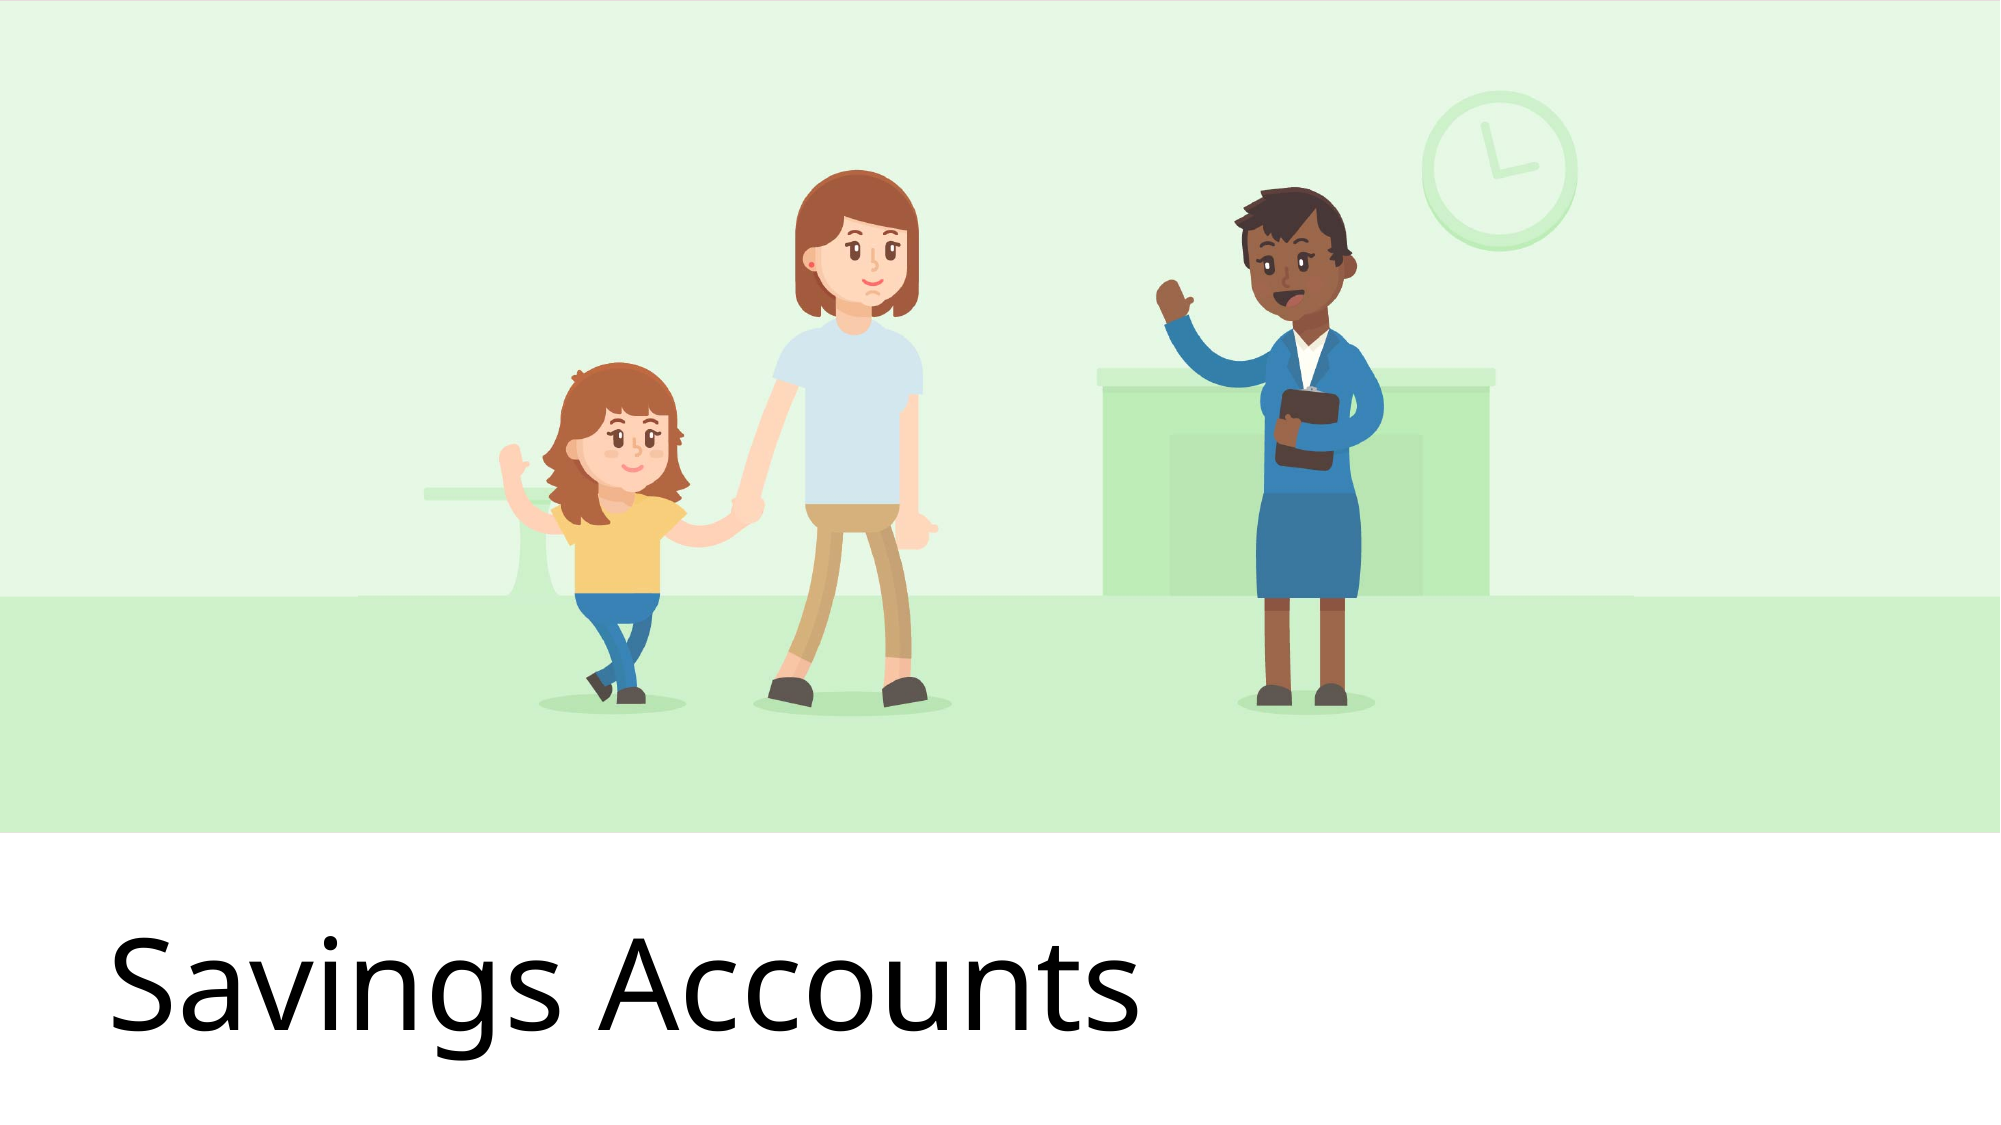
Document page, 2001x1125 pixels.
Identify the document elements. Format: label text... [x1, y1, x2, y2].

text_box [0, 0, 2000, 596]
text_box Savings Accounts [100, 895, 1900, 1083]
text_box [0, 596, 2000, 833]
picture [358, 57, 1634, 776]
